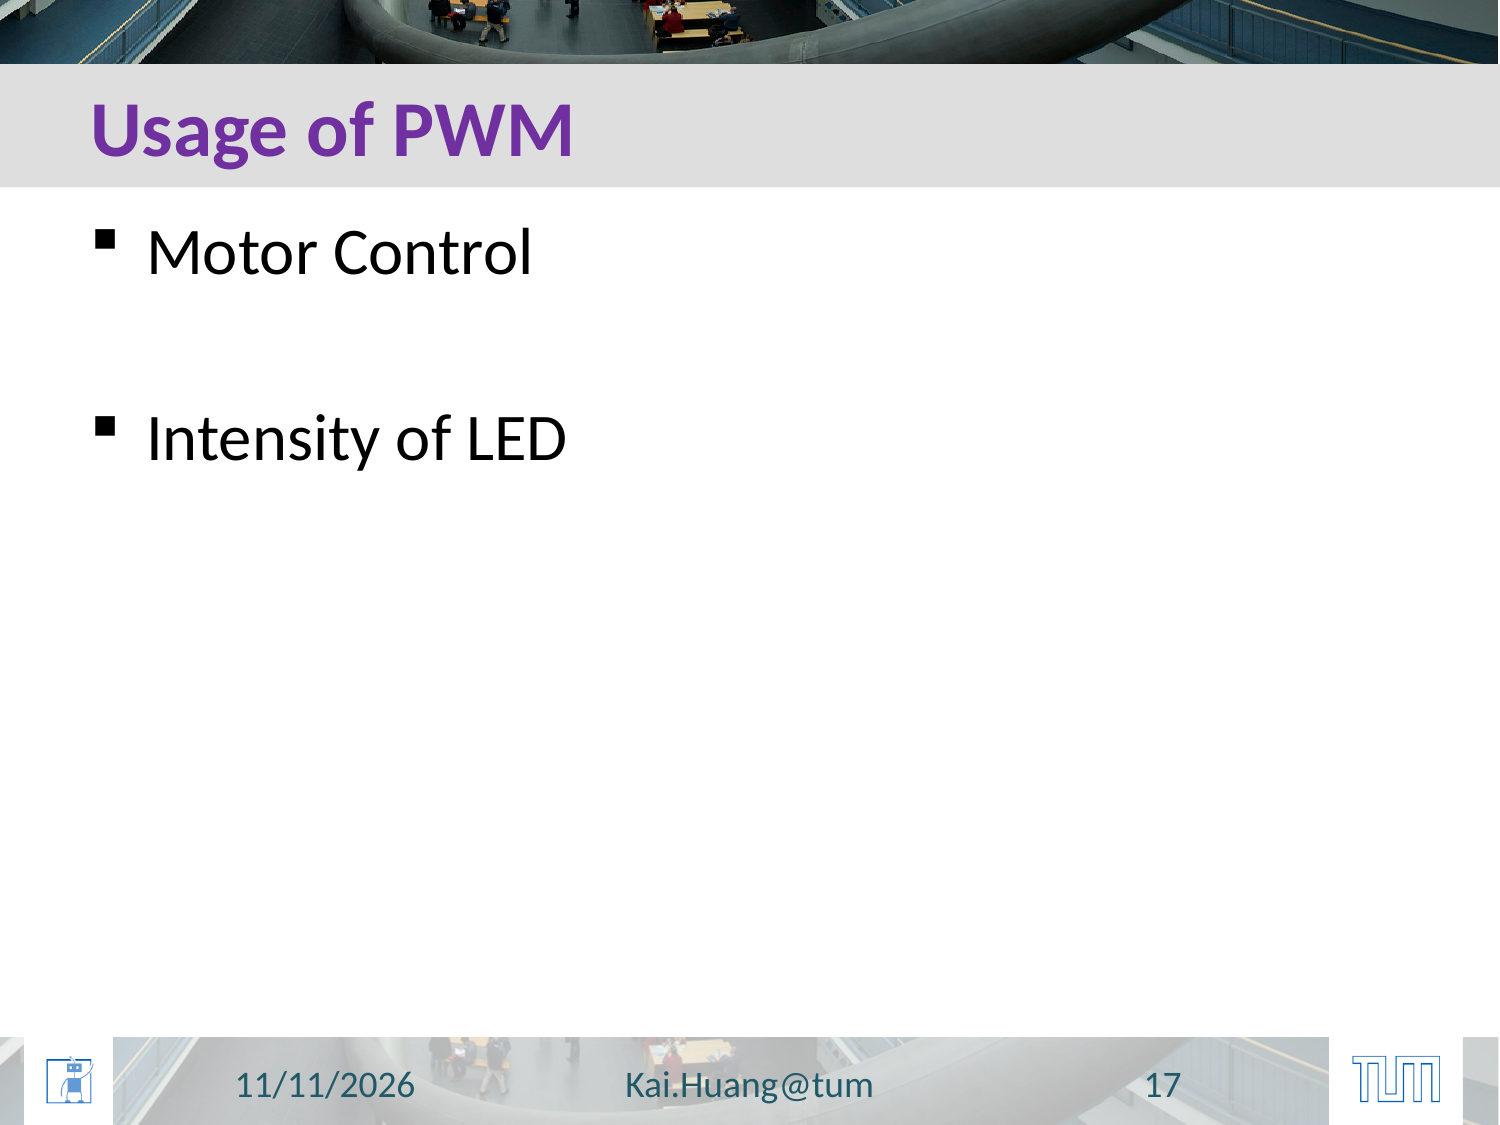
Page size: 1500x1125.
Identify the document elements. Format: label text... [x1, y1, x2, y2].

footer Kai.Huang@tum [512, 1052, 988, 1113]
picture [0, 0, 1500, 64]
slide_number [162, 1052, 488, 1113]
slide_number 17 [1012, 1052, 1313, 1113]
list Motor Control Intensity of LED [75, 200, 1425, 1025]
title Usage of PWM [75, 62, 1425, 188]
picture [0, 1032, 1500, 1125]
